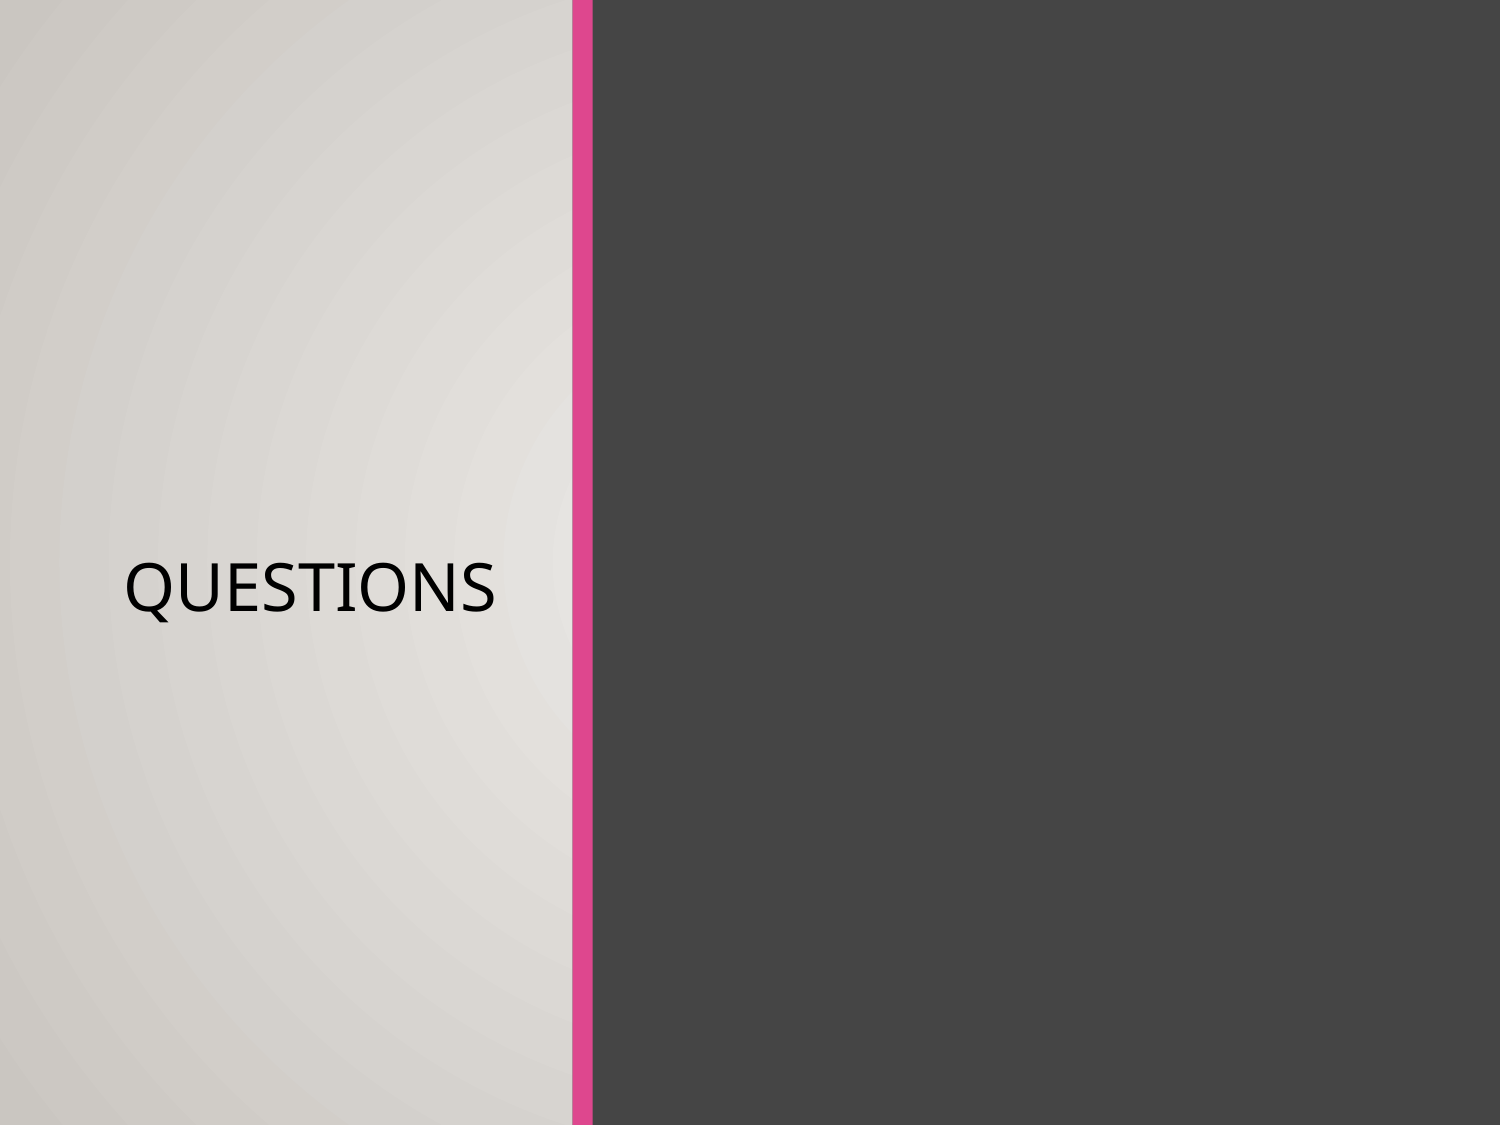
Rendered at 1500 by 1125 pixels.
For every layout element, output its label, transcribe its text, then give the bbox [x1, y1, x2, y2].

text_box [0, 0, 571, 1125]
text_box [594, 0, 1500, 1125]
title Questions [108, 160, 519, 1020]
text_box [571, 0, 594, 1125]
